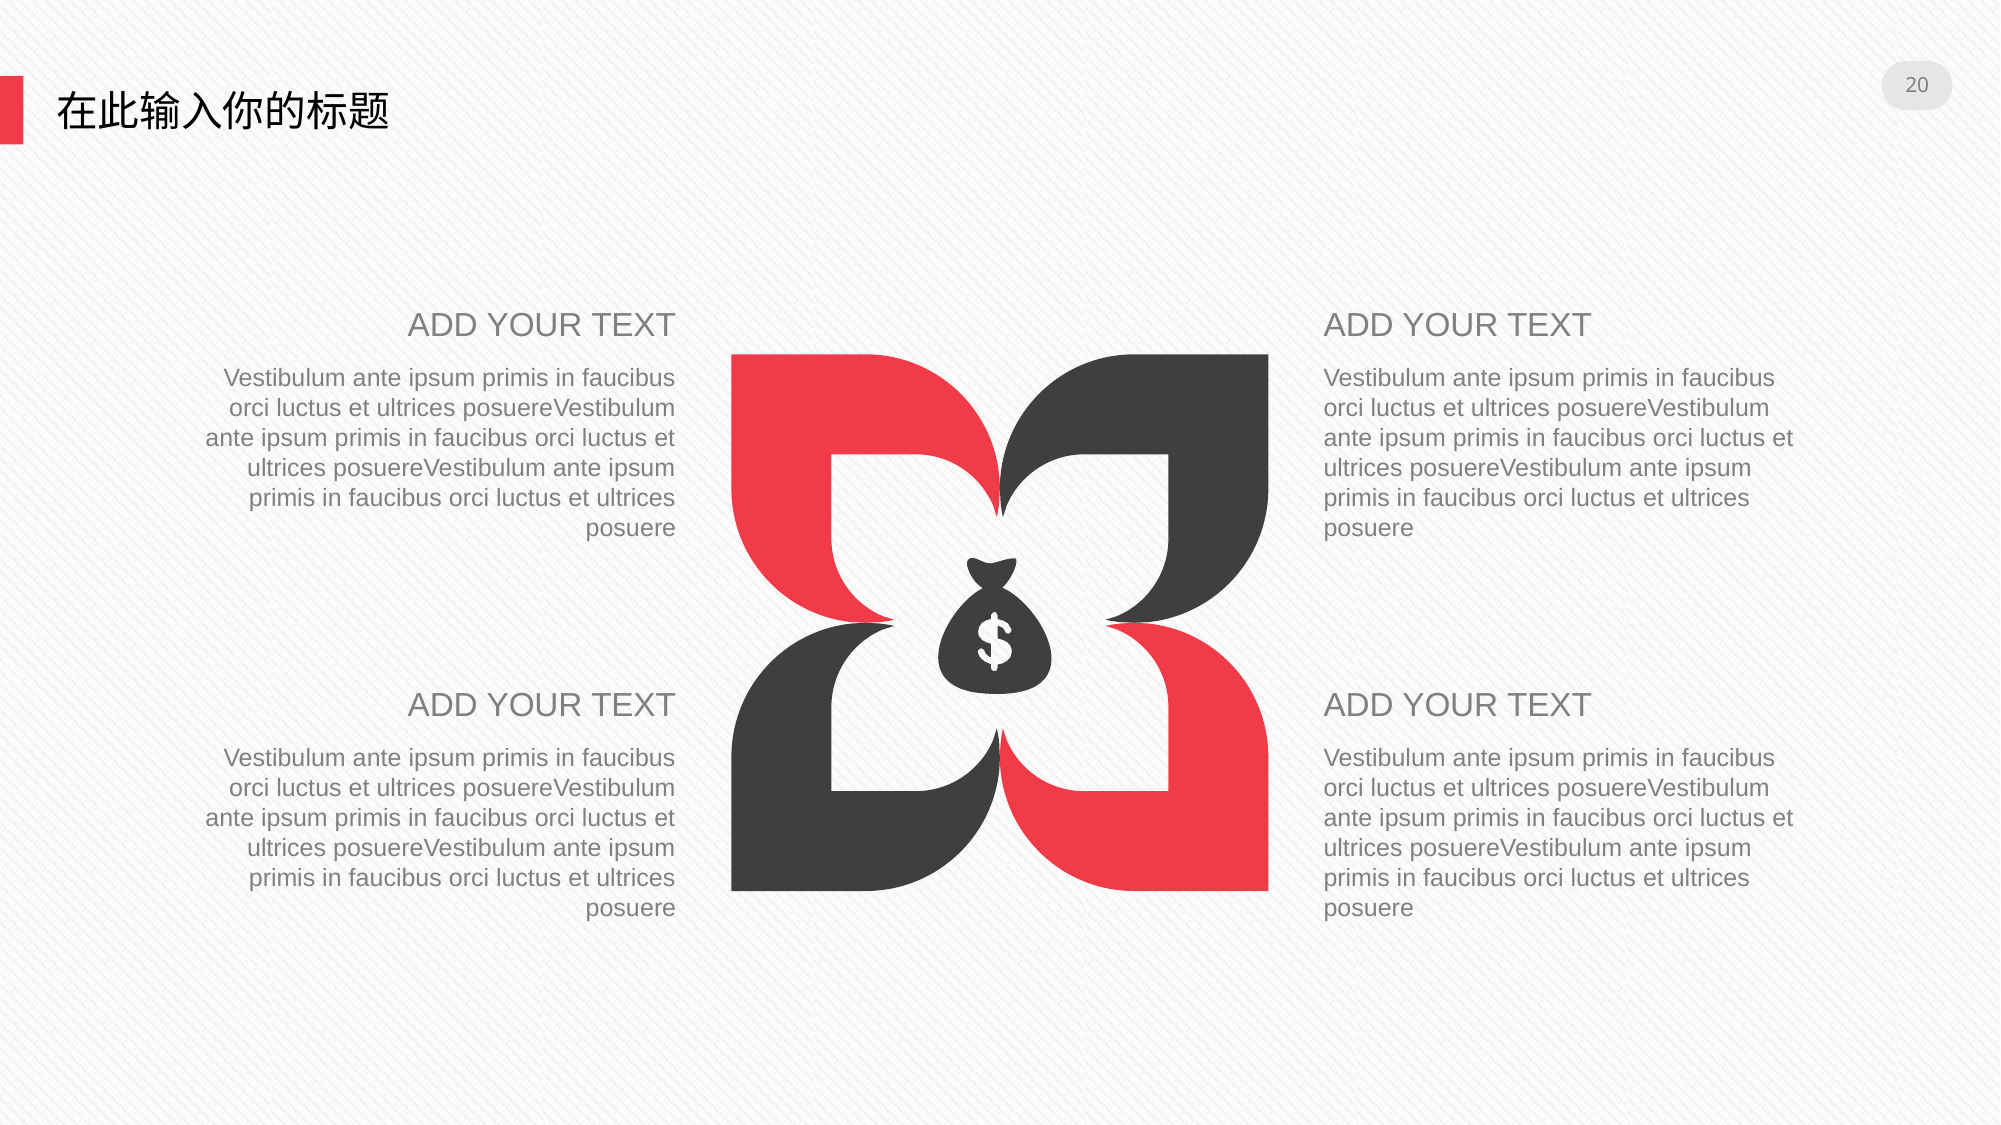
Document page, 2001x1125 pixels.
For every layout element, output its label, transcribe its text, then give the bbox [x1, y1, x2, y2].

text_box ADD YOUR TEXT [1308, 675, 1717, 731]
slide_number 20 [1881, 53, 1953, 118]
text_box ADD YOUR TEXT [342, 295, 692, 351]
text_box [731, 354, 1269, 892]
text_box Vestibulum ante ipsum primis in faucibus orci luctus et ultrices posuereVestibulum ante ipsum primis in faucibus orci luctus et ultrices posuereVestibulum ante ipsum primis in faucibus orci luctus et ultrices posuere [1308, 734, 1829, 989]
text_box ADD YOUR TEXT [285, 675, 692, 731]
text_box Vestibulum ante ipsum primis in faucibus orci luctus et ultrices posuereVestibulum ante ipsum primis in faucibus orci luctus et ultrices posuereVestibulum ante ipsum primis in faucibus orci luctus et ultrices posuere [171, 354, 692, 609]
text_box Vestibulum ante ipsum primis in faucibus orci luctus et ultrices posuereVestibulum ante ipsum primis in faucibus orci luctus et ultrices posuereVestibulum ante ipsum primis in faucibus orci luctus et ultrices posuere [1308, 354, 1829, 609]
text_box Vestibulum ante ipsum primis in faucibus orci luctus et ultrices posuereVestibulum ante ipsum primis in faucibus orci luctus et ultrices posuereVestibulum ante ipsum primis in faucibus orci luctus et ultrices posuere [171, 734, 692, 989]
text_box 在此输入你的标题 [41, 82, 668, 152]
picture [0, 0, 2001, 1125]
text_box ADD YOUR TEXT [1308, 295, 1674, 351]
